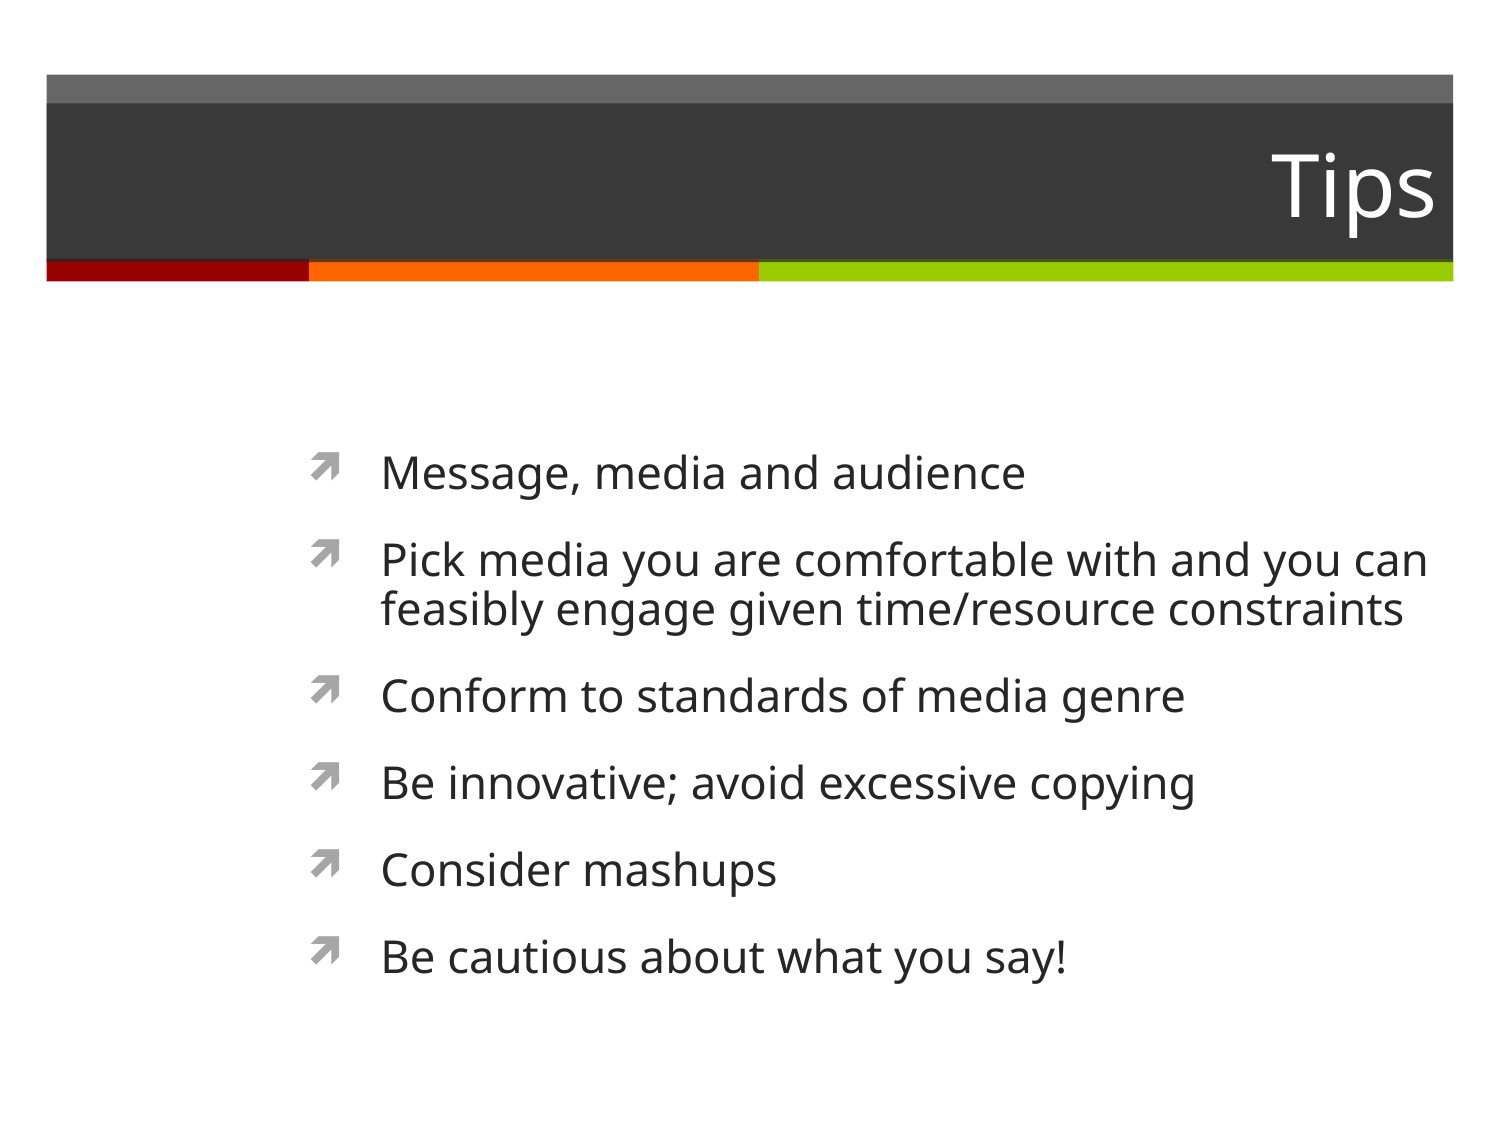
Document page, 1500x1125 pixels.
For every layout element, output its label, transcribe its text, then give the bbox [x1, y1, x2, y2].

title Tips [46, 103, 1454, 263]
list Message, media and audience Pick media you are comfortable with and you can feasibly engage given time/resource constraints Conform to standards of media genre Be innovative; avoid excessive copying Consider mashups Be cautious about what you say! [292, 350, 1454, 1005]
